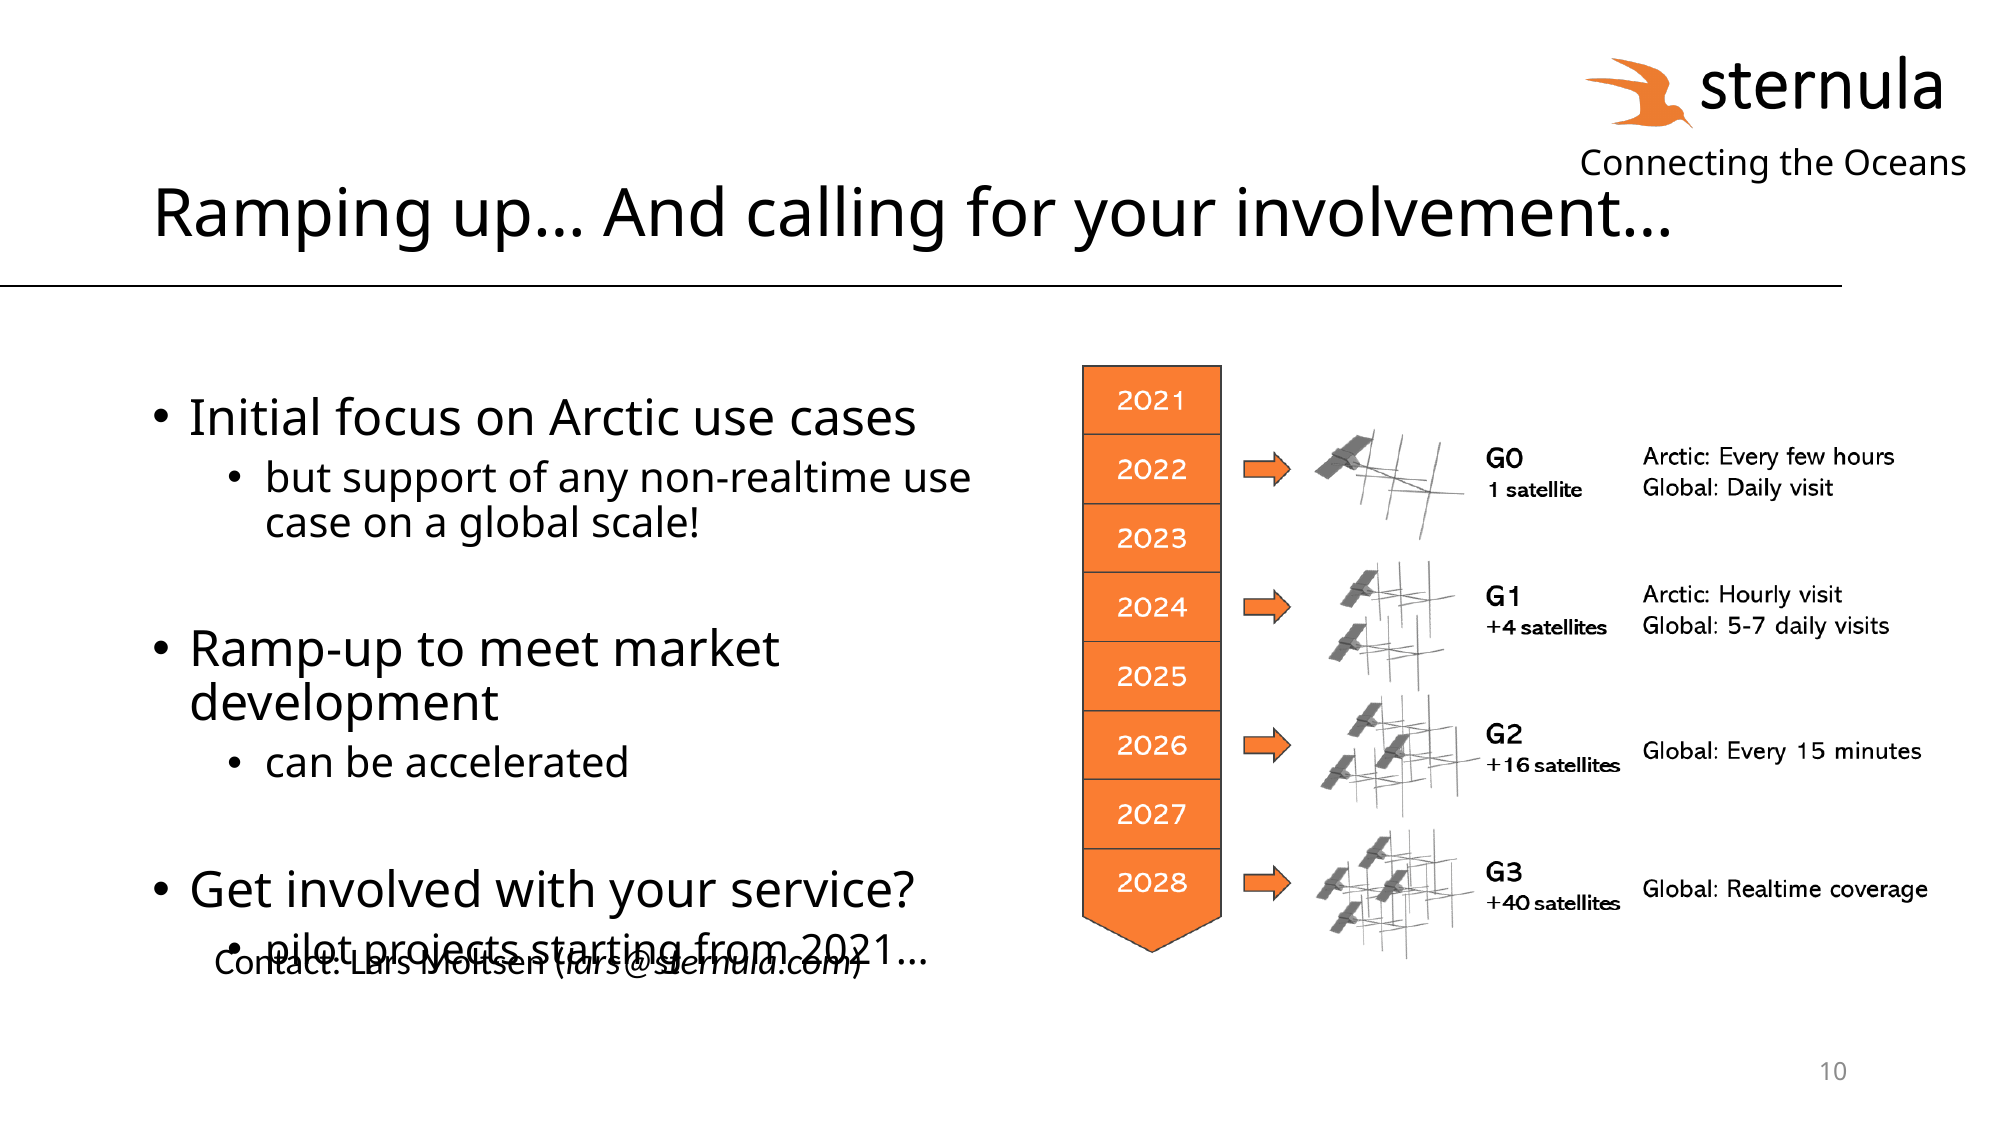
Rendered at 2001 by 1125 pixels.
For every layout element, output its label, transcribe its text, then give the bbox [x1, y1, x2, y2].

picture [1585, 13, 1992, 175]
list Initial focus on Arctic use cases but support of any non-realtime use case on a global scale! Ramp-up to meet market development can be accelerated Get involved with your service? pilot projects starting from 2021… [137, 384, 1048, 1014]
picture [1893, 158, 1903, 164]
picture [1082, 360, 1944, 990]
picture [1913, 166, 1922, 173]
text_box Contact: Lars Moltsen (lars@sternula.com) [199, 929, 939, 990]
title Ramping up… And calling for your involvement… [137, 153, 1863, 278]
slide_number 10 [1412, 1042, 1863, 1103]
picture [1934, 158, 1944, 175]
